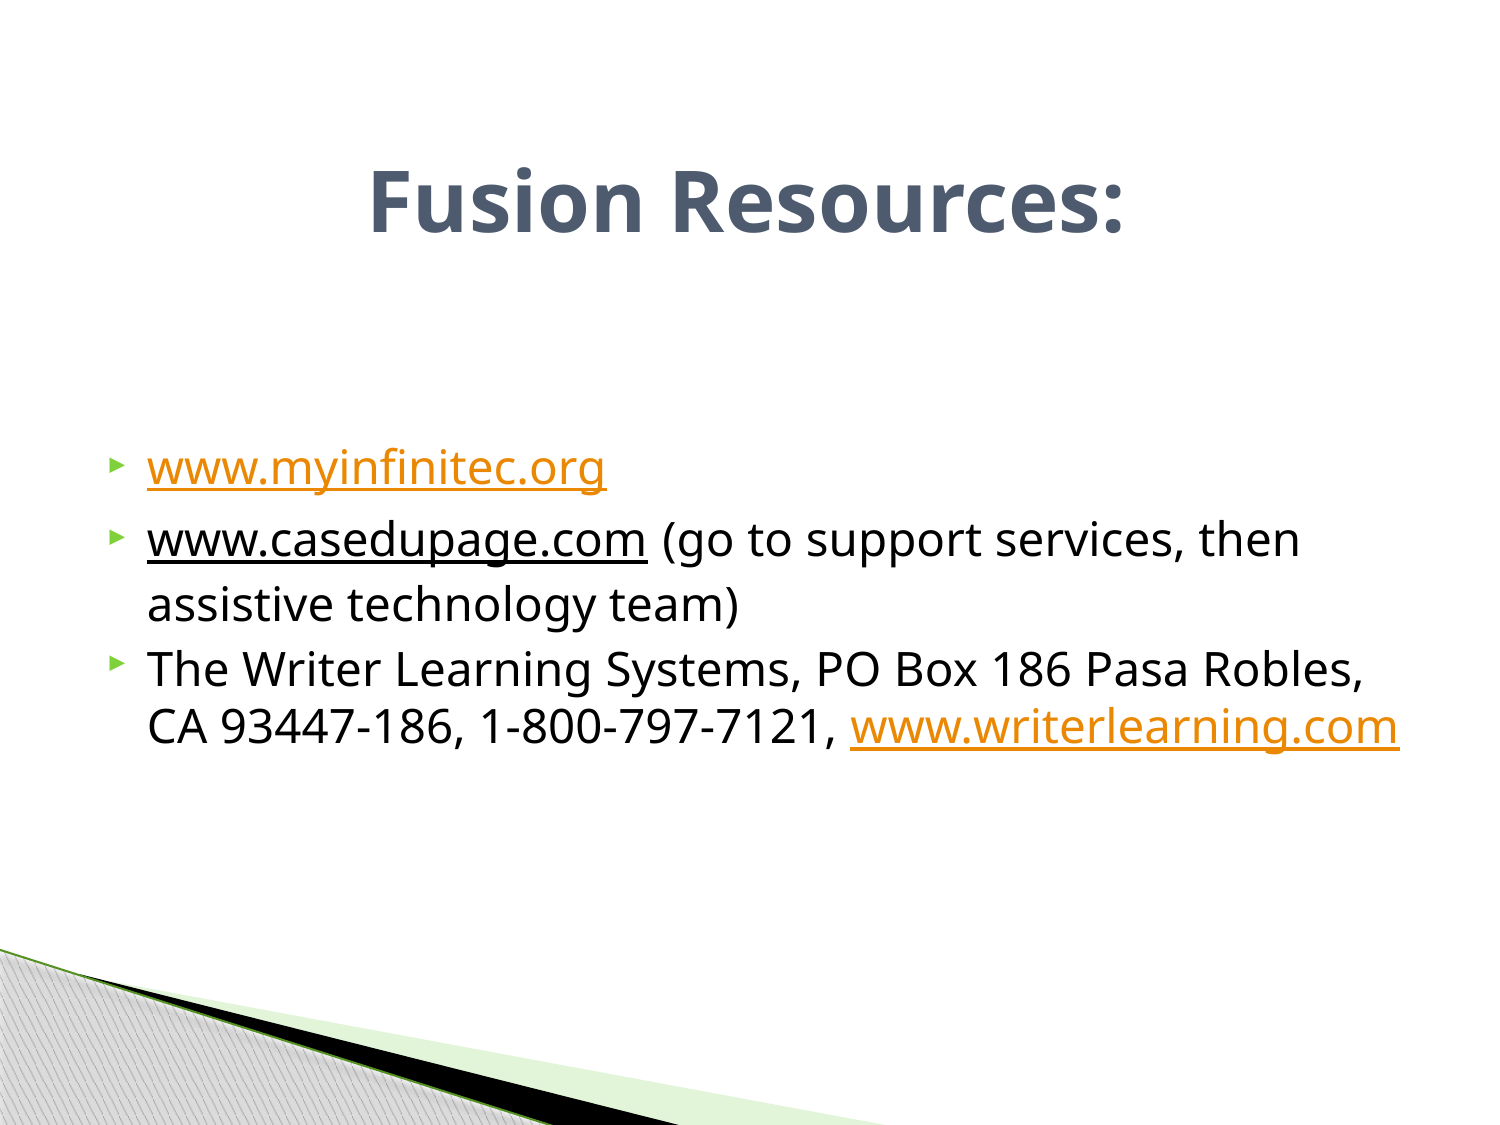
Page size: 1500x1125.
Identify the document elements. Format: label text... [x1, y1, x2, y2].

list www.myinfinitec.org www.casedupage.com (go to support services, then assistive technology team) The Writer Learning Systems, PO Box 186 Pasa Robles, CA 93447-186, 1-800-797-7121, www.writerlearning.com [75, 362, 1425, 775]
title Fusion Resources: [75, 112, 1418, 285]
